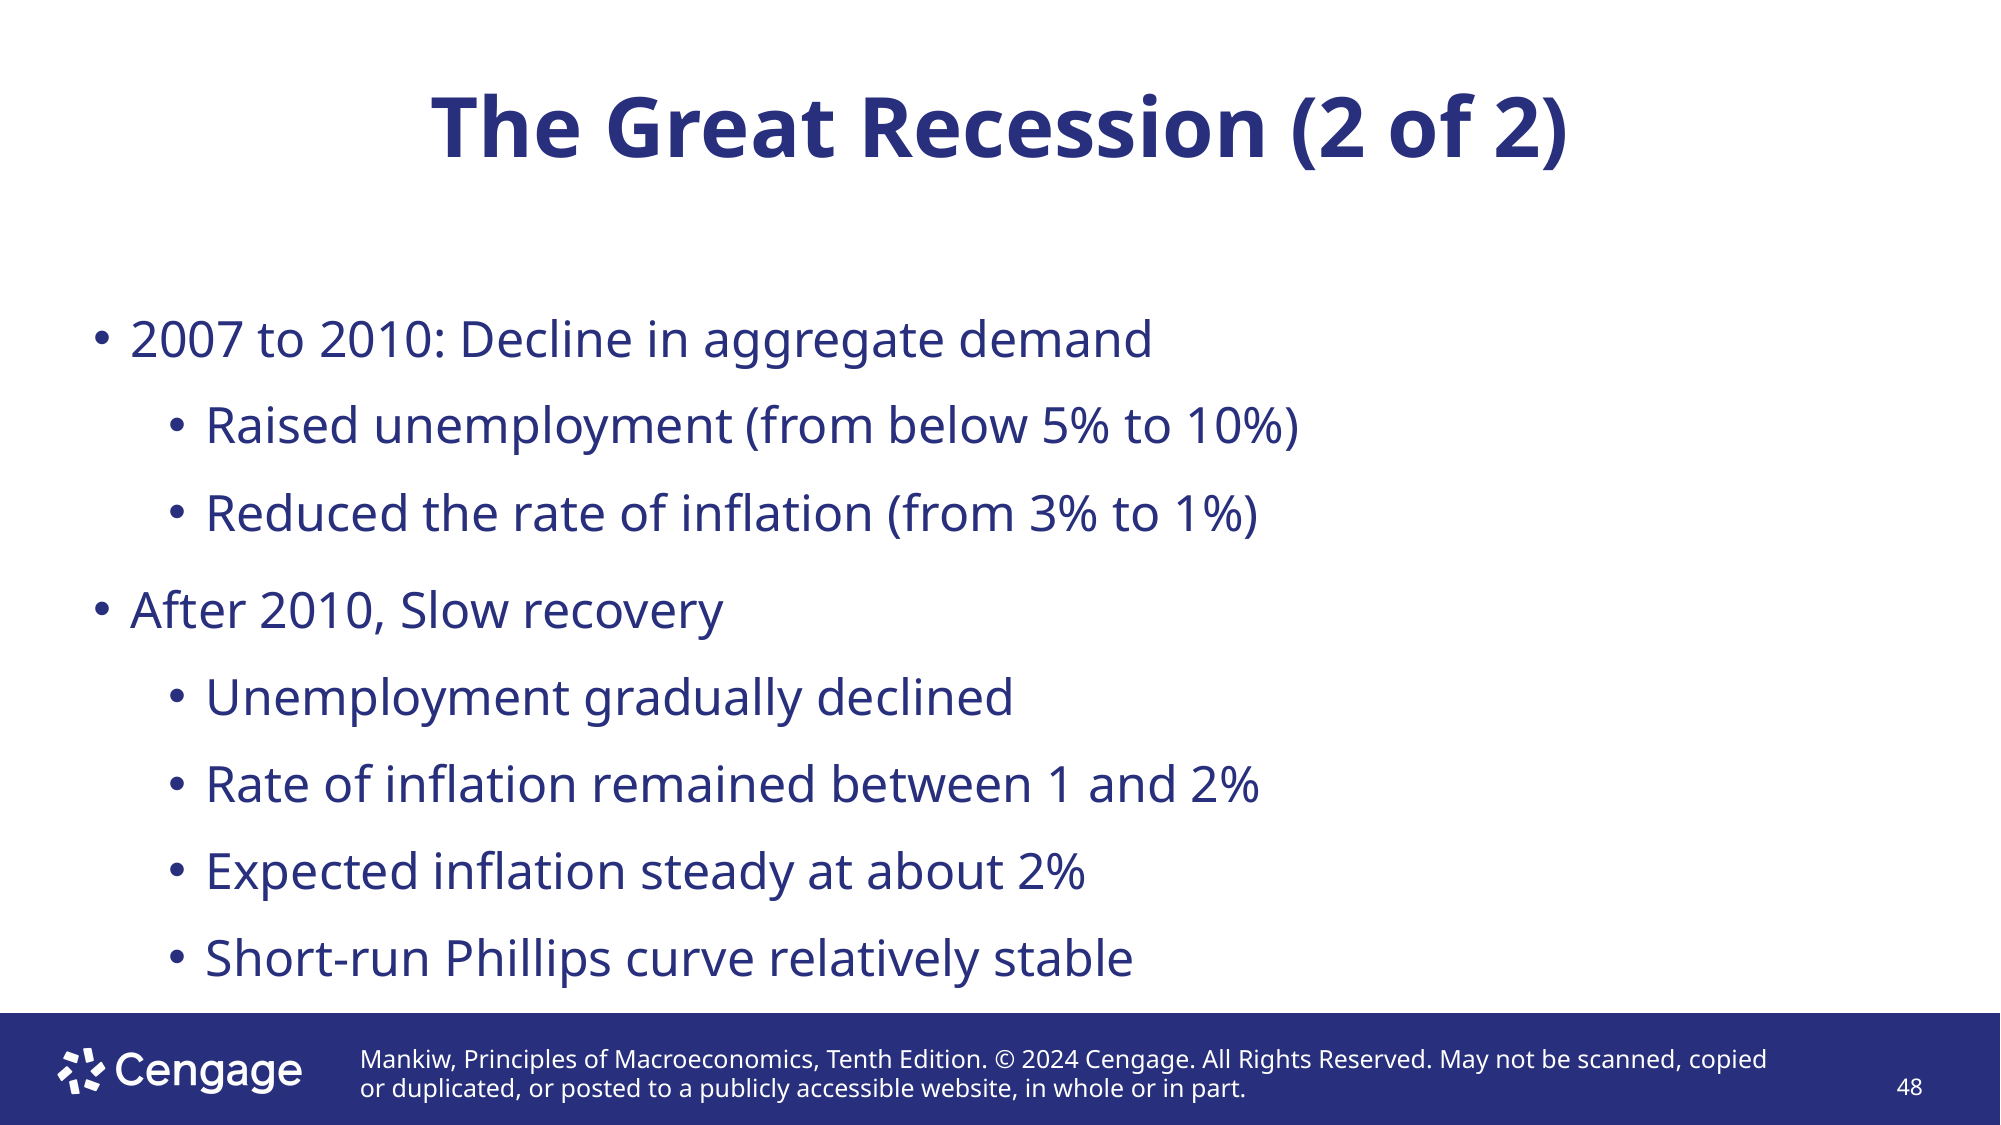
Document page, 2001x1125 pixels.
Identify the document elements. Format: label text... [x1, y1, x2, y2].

list 2007 to 2010: Decline in aggregate demand Raised unemployment (from below 5% to 10%) Reduced the rate of inflation (from 3% to 1%) After 2010, Slow recovery Unemployment gradually declined Rate of inflation remained between 1 and 2% Expected inflation steady at about 2% Short-run Phillips curve relatively stable [78, 299, 1923, 1014]
picture [30, 1020, 329, 1122]
title The Great Recession (2 of 2) [78, 77, 1923, 278]
